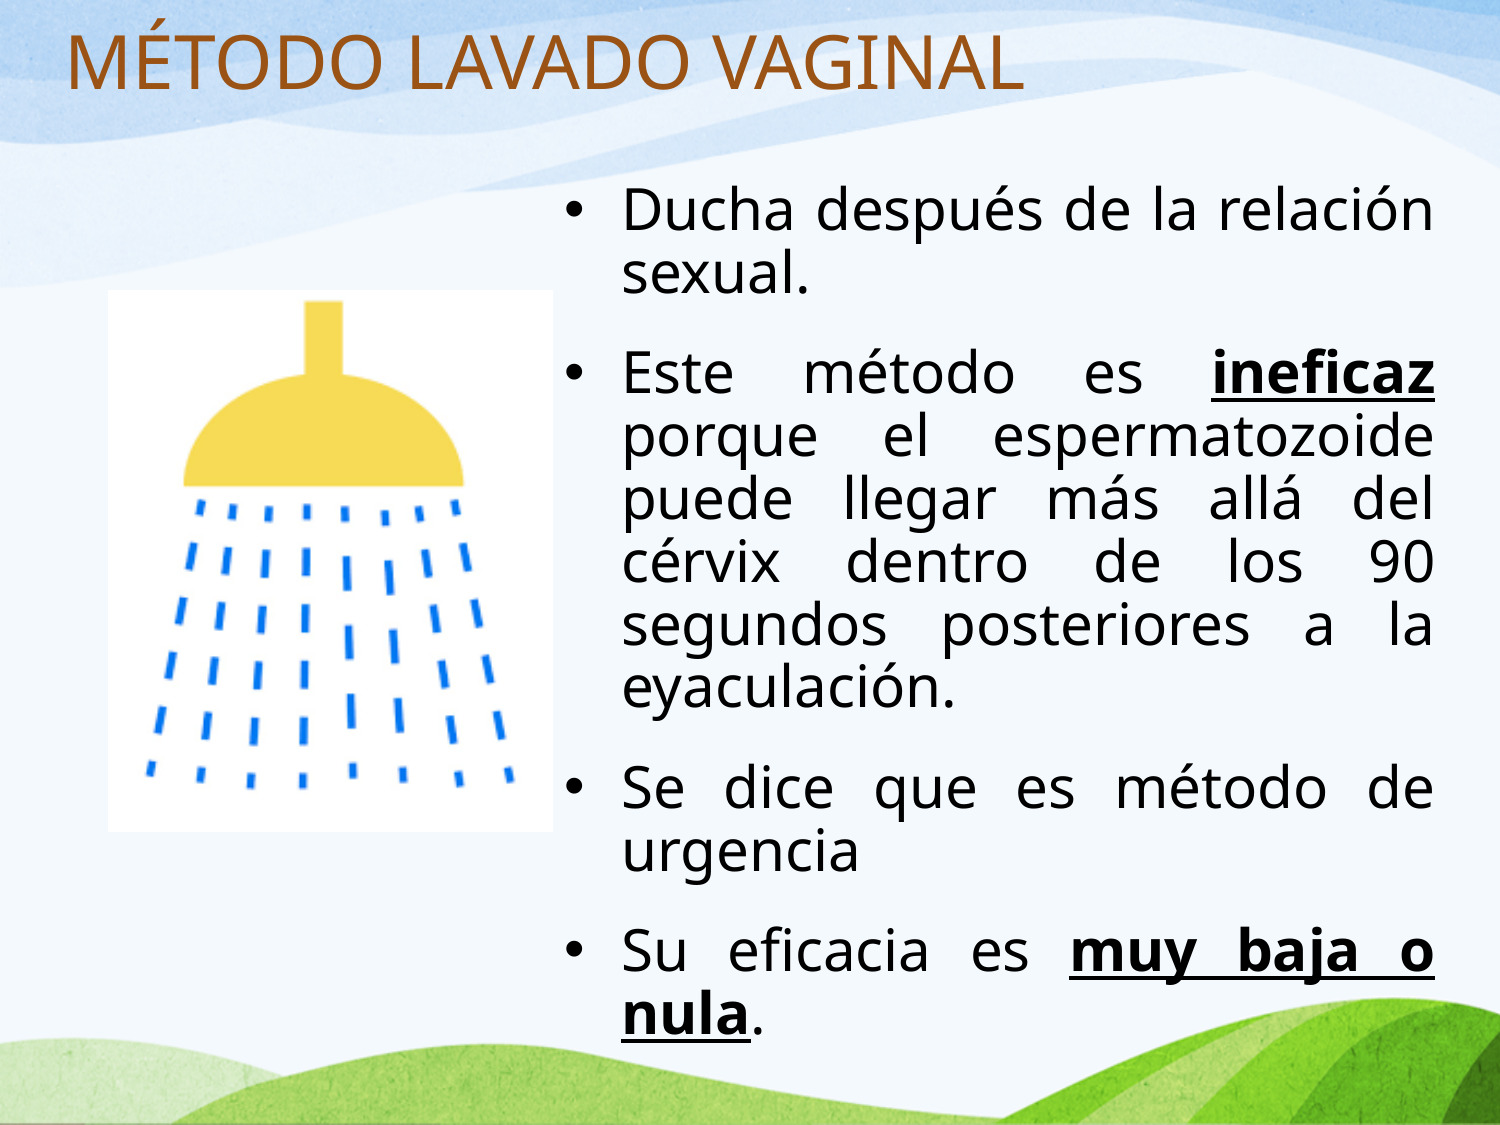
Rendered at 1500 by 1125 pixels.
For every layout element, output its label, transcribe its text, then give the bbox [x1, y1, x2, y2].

picture [0, 0, 1500, 1125]
title MÉTODO LAVADO VAGINAL [49, 0, 1446, 114]
list Ducha después de la relación sexual. Este método es ineficaz porque el espermatozoide puede llegar más allá del cérvix dentro de los 90 segundos posteriores a la eyaculación. Se dice que es método de urgencia Su eficacia es muy baja o nula. [549, 172, 1451, 1106]
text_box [108, 290, 553, 832]
